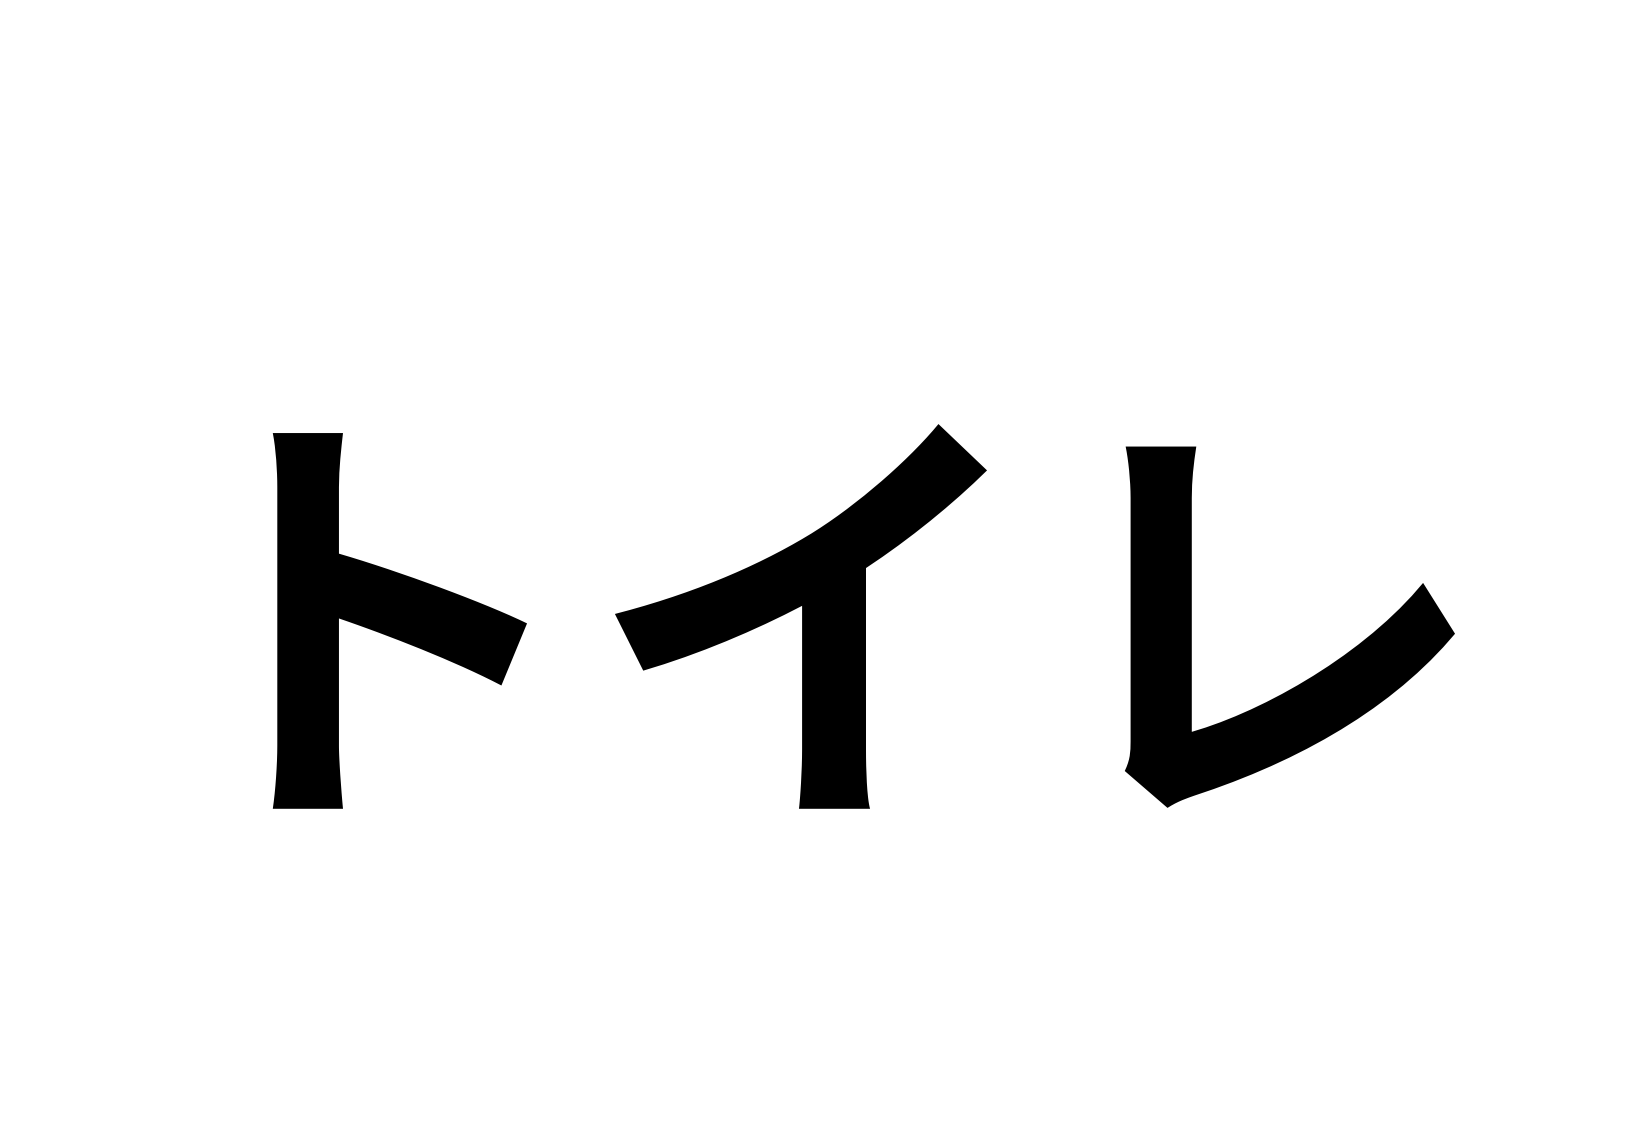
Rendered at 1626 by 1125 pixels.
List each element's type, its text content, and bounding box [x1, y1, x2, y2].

text_box トイレ [0, 332, 1625, 888]
